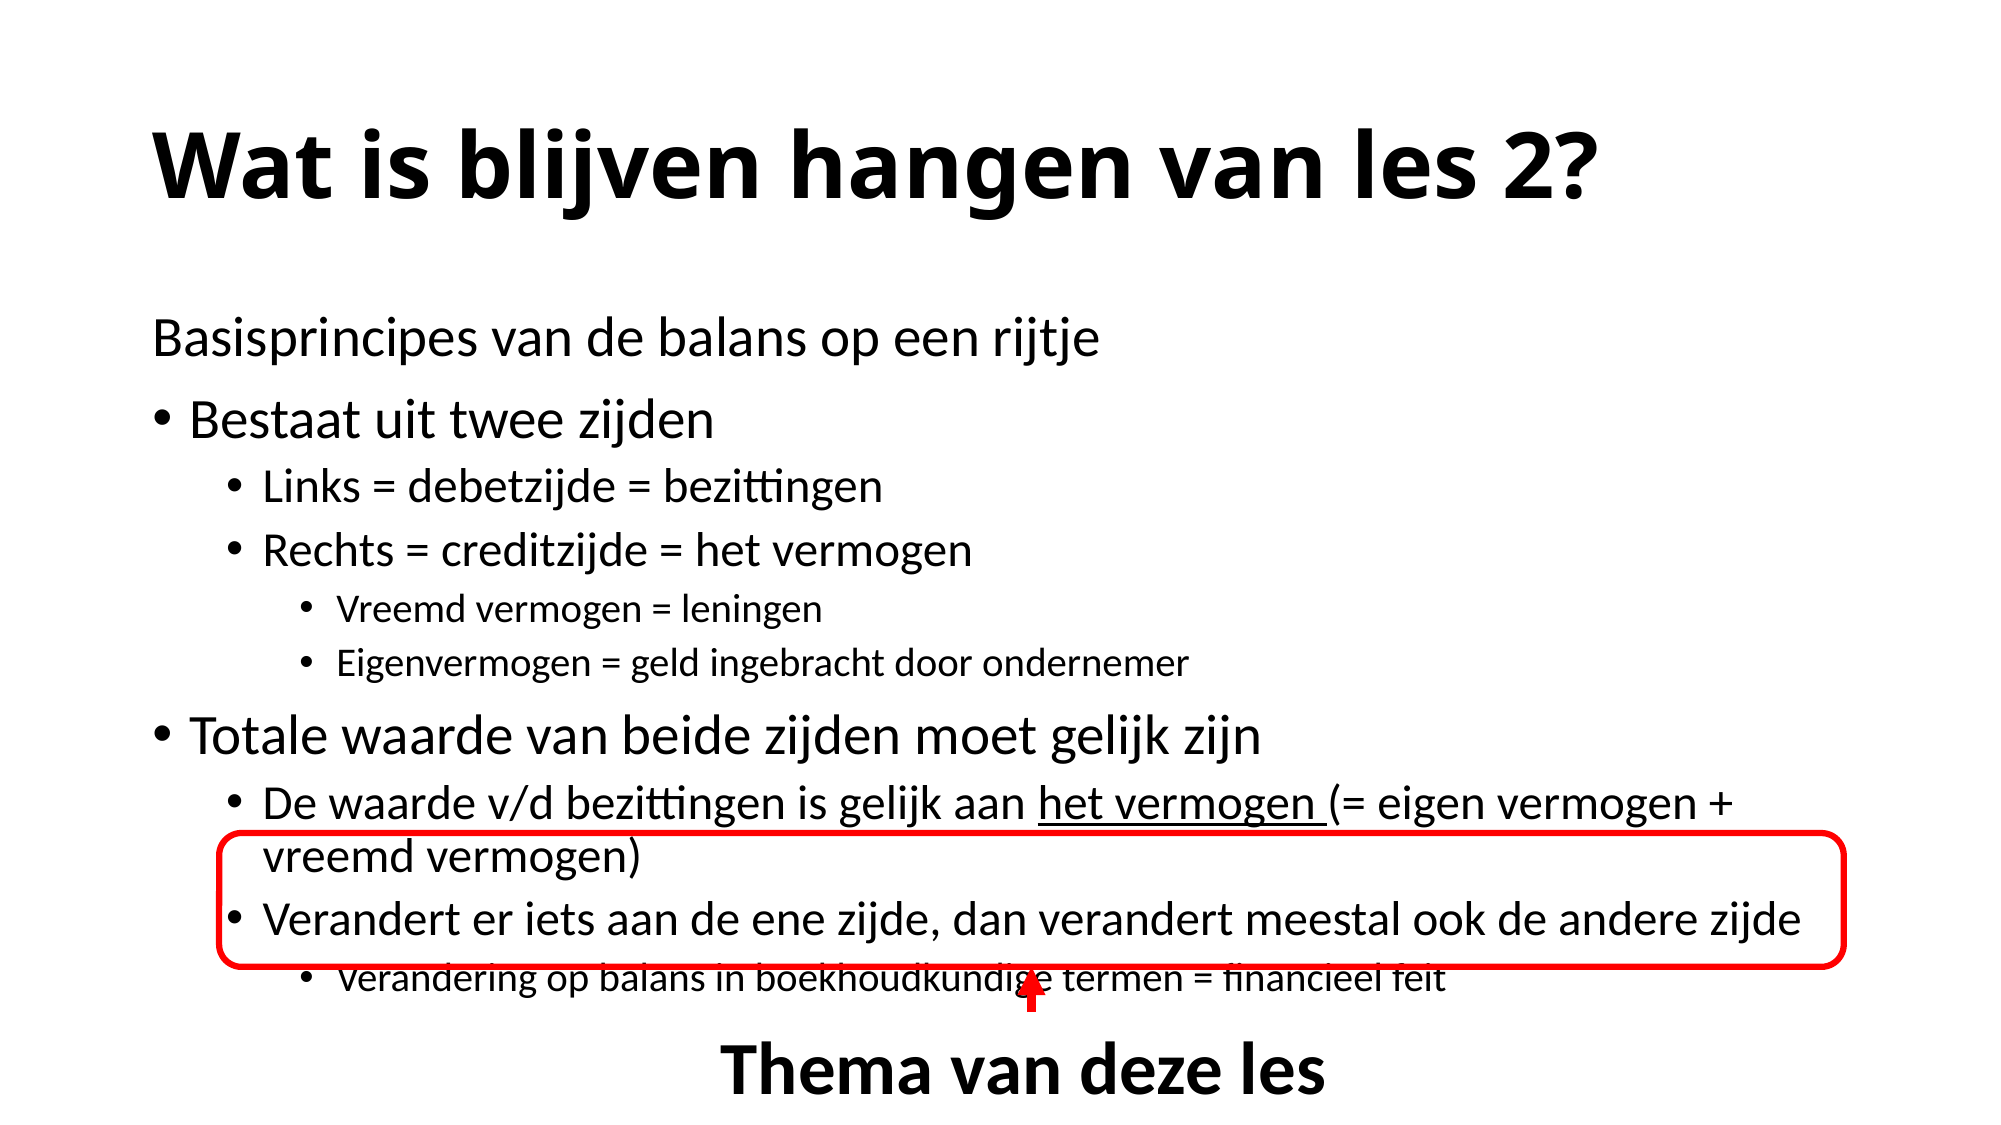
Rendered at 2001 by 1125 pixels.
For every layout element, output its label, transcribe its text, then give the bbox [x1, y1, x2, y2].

list Basisprincipes van de balans op een rijtje Bestaat uit twee zijden Links = debetzijde = bezittingen Rechts = creditzijde = het vermogen Vreemd vermogen = leningen Eigenvermogen = geld ingebracht door ondernemer Totale waarde van beide zijden moet gelijk zijn De waarde v/d bezittingen is gelijk aan het vermogen (= eigen vermogen + vreemd vermogen) Verandert er iets aan de ene zijde, dan verandert meestal ook de andere zijde Verandering op balans in boekhoudkundige termen = financieel feit [137, 299, 1863, 1014]
text_box Thema van deze les [706, 1012, 1357, 1117]
title Wat is blijven hangen van les 2? [137, 59, 1863, 278]
text_box [218, 831, 1845, 968]
